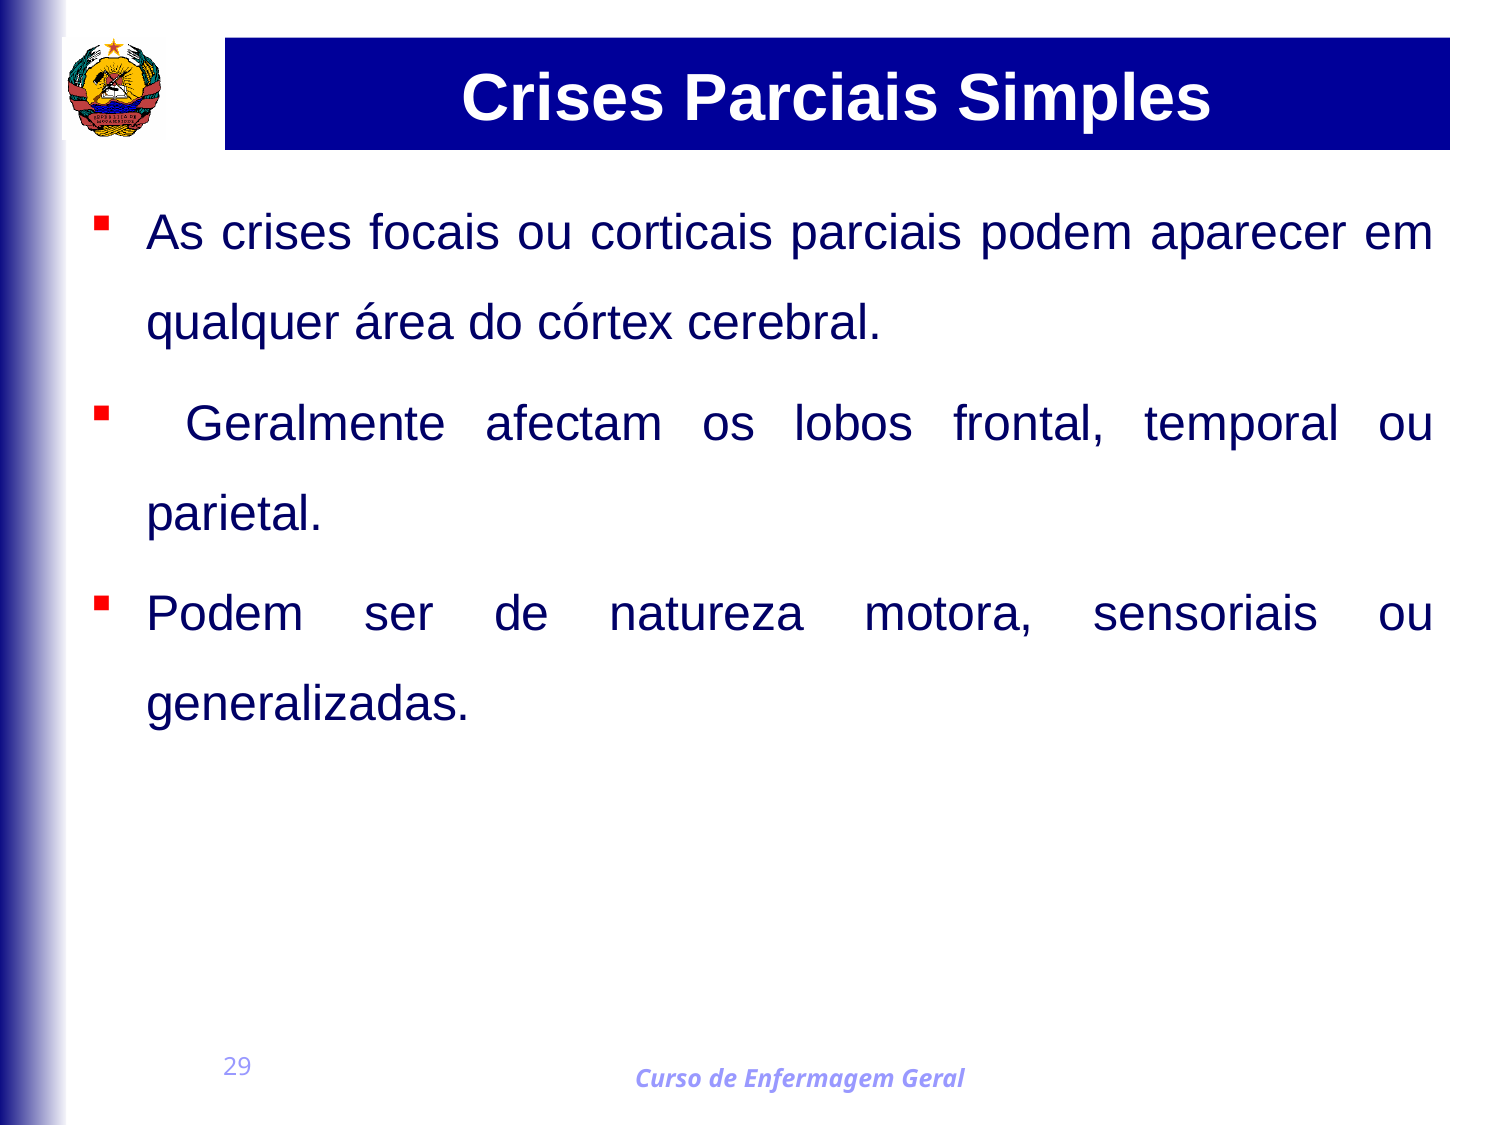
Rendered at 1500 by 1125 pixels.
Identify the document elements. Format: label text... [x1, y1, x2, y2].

slide_number 29 [62, 1037, 413, 1098]
list As crises focais ou corticais parciais podem aparecer em qualquer área do córtex cerebral. Geralmente afectam os lobos frontal, temporal ou parietal. Podem ser de natureza motora, sensoriais ou generalizadas. [74, 162, 1451, 988]
footer Curso de Enfermagem Geral [499, 1049, 1101, 1101]
title Crises Parciais Simples [224, 37, 1451, 151]
